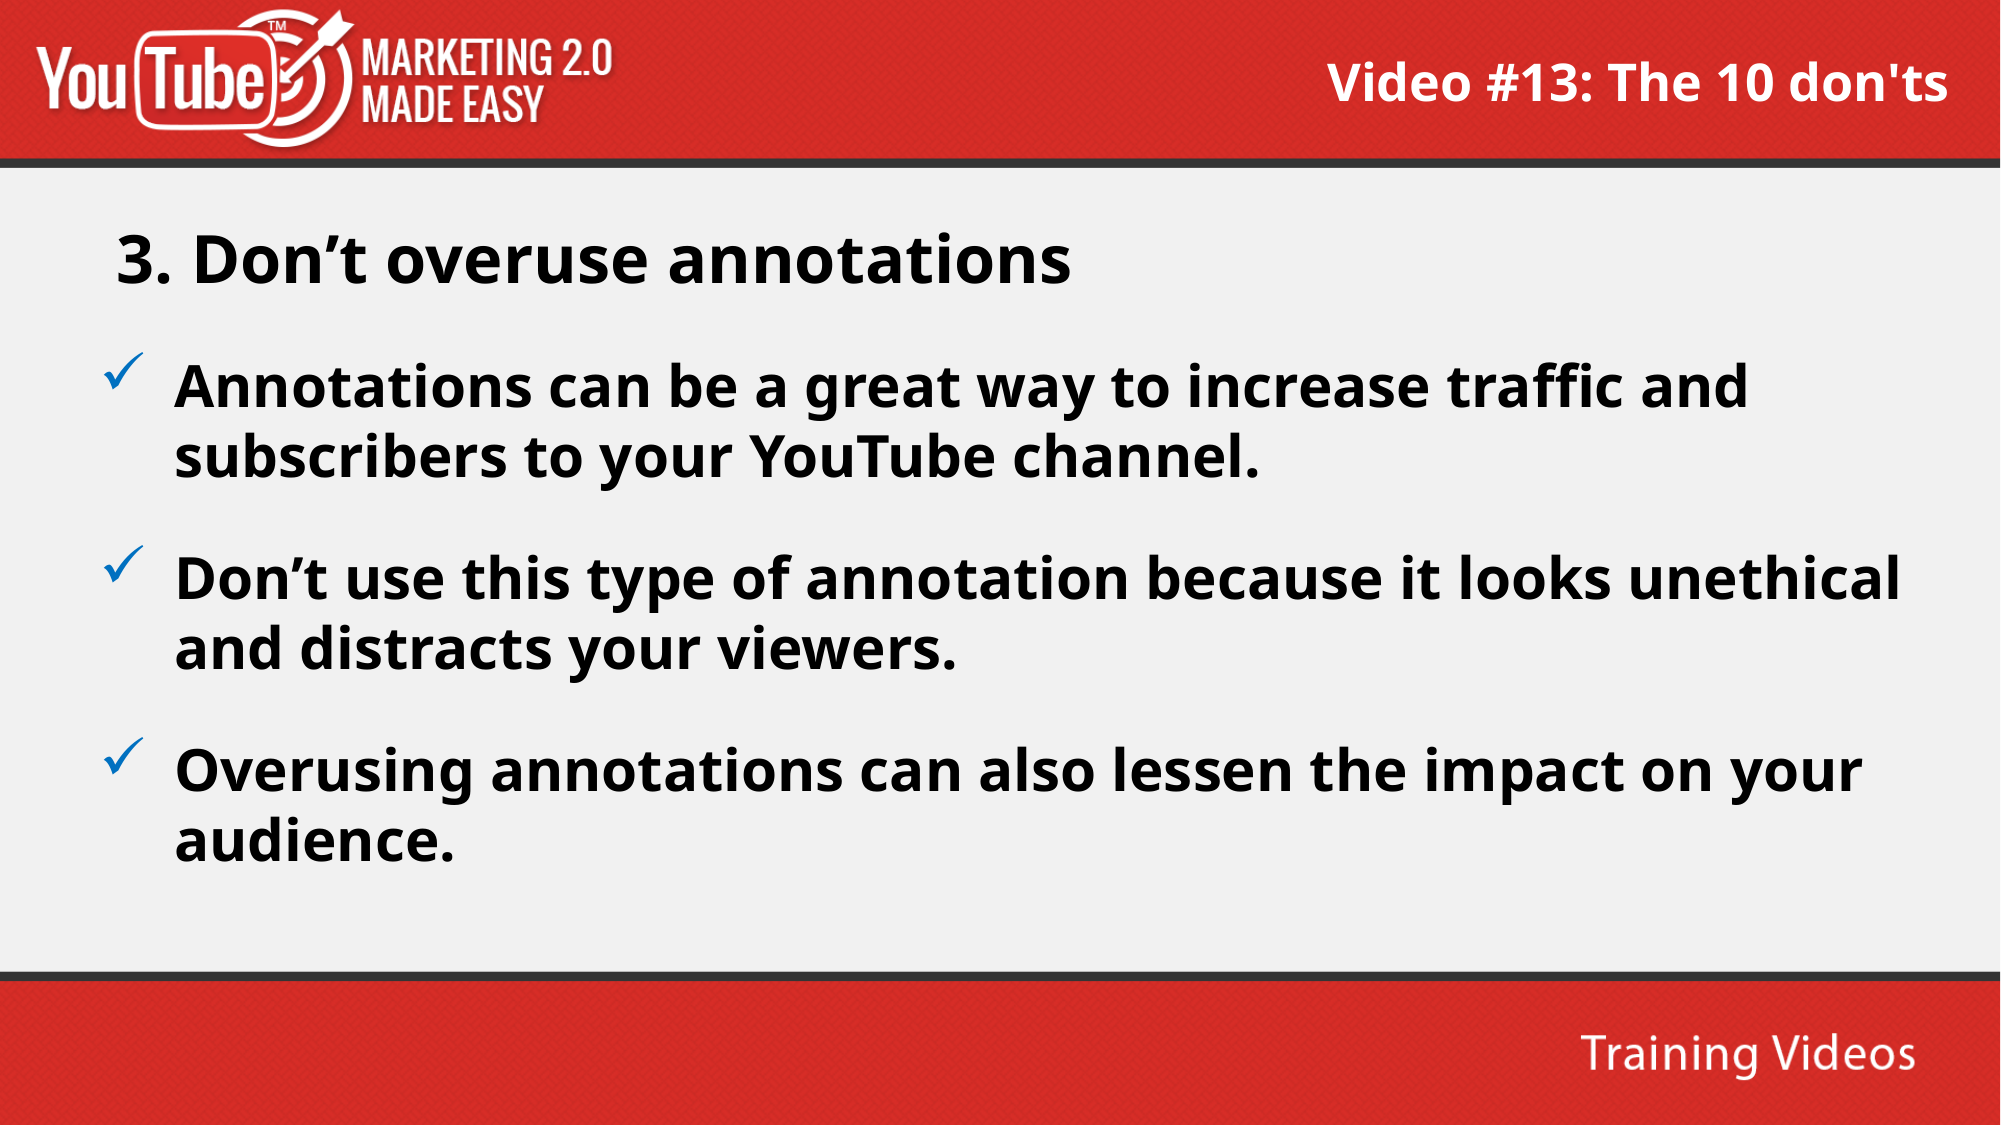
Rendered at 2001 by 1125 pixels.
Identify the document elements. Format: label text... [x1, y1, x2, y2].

picture [0, 0, 2001, 1125]
text_box 3. Don’t overuse annotations [84, 209, 1922, 305]
text_box Don’t use this type of annotation because it looks unethical and distracts your viewers. [84, 533, 1937, 689]
text_box Video #13: The 10 don'ts [899, 41, 1979, 119]
text_box Annotations can be a great way to increase traffic and subscribers to your YouTube channel. [84, 341, 1939, 497]
text_box Overusing annotations can also lessen the impact on your audience. [84, 725, 1937, 881]
